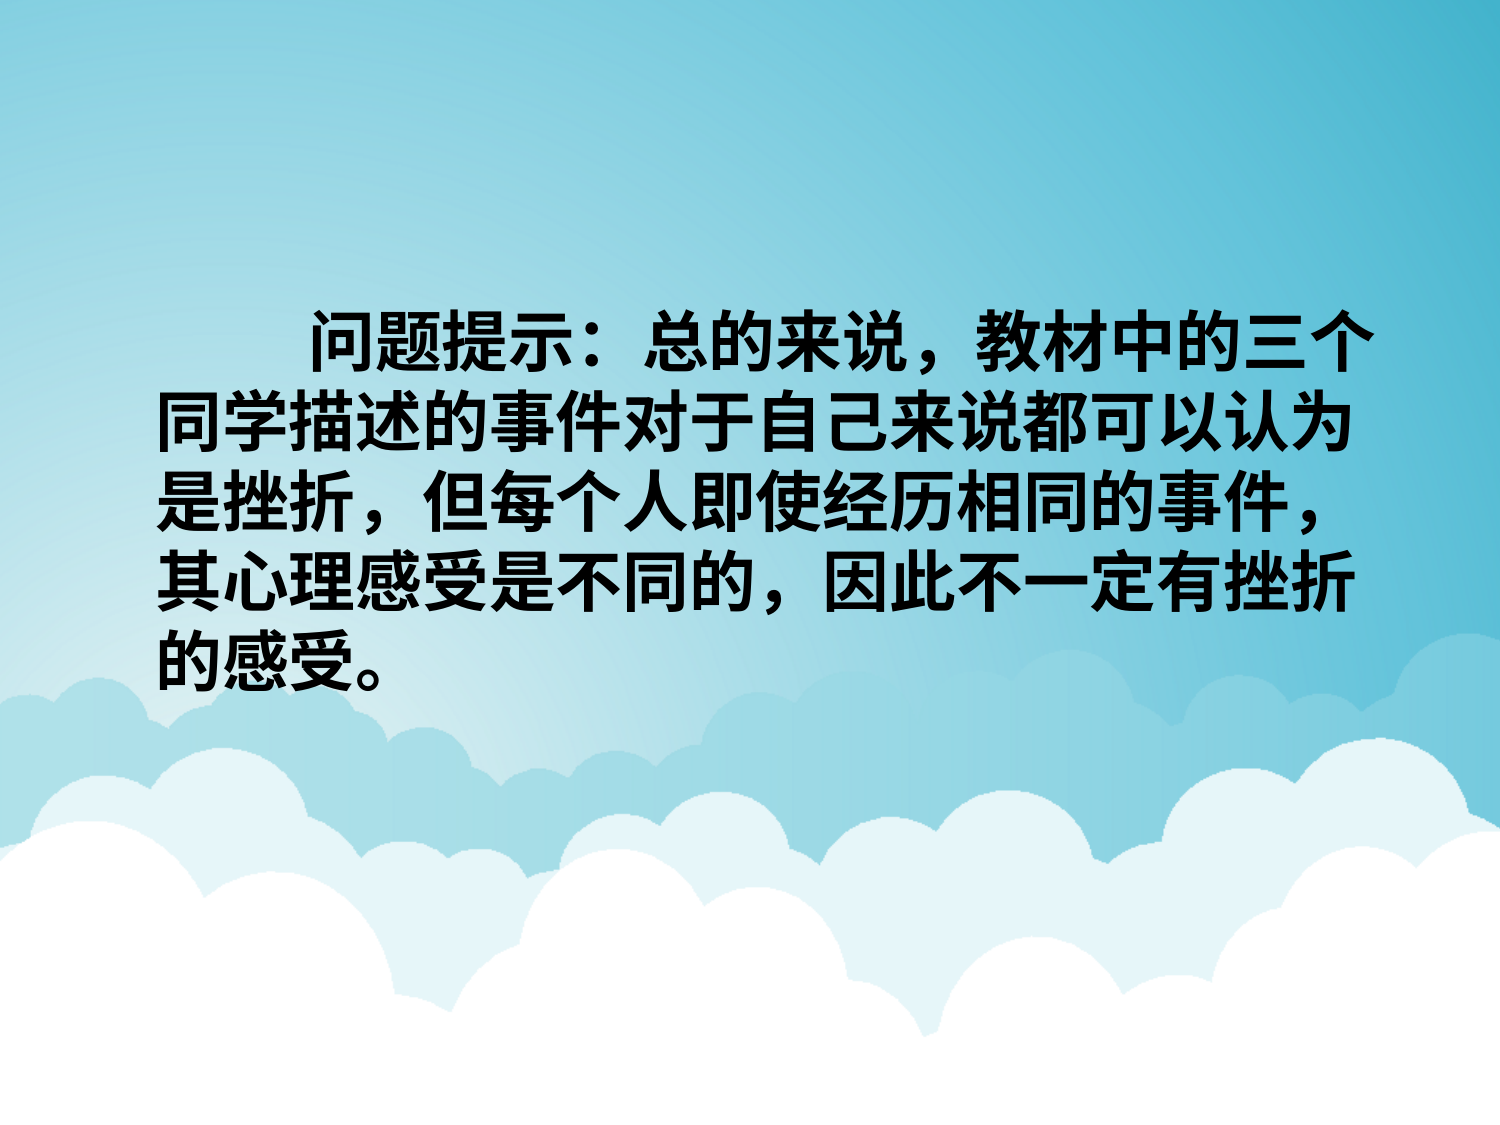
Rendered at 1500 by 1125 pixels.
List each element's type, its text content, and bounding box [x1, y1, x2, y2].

picture [0, 0, 1500, 1125]
text_box 问题提示：总的来说，教材中的三个同学描述的事件对于自己来说都可以认为是挫折，但每个人即使经历相同的事件，其心理感受是不同的，因此不一定有挫折的感受。 [140, 292, 1430, 708]
